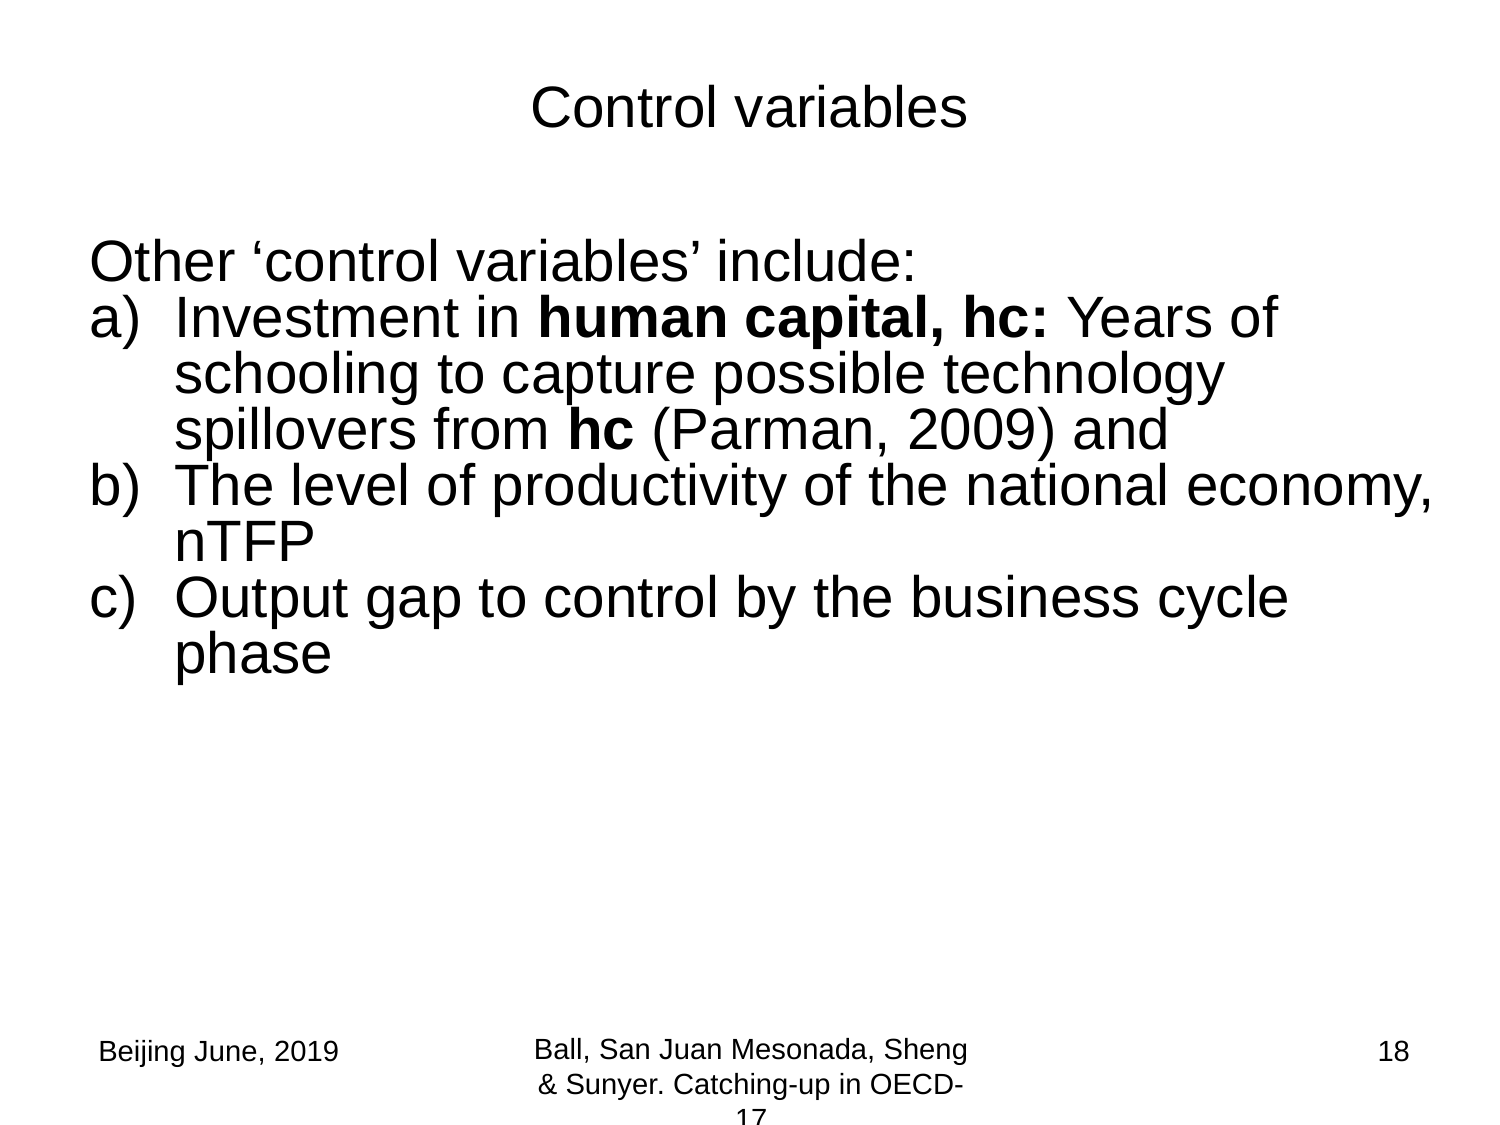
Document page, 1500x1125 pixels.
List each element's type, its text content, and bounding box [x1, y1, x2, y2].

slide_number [74, 1024, 426, 1103]
slide_number 18 [1074, 1024, 1426, 1103]
title Control variables [75, 45, 1425, 159]
text_box Other ‘control variables’ include: Investment in human capital, hc: Years of schooling to capture possible technology spillovers from hc (Parman, 2009) and The level of productivity of the national economy, nTFP Output gap to control by the business cycle phase [75, 159, 1459, 749]
footer Ball, San Juan Mesonada, Sheng & Sunyer. Catching-up in OECD-17 [513, 1022, 989, 1102]
